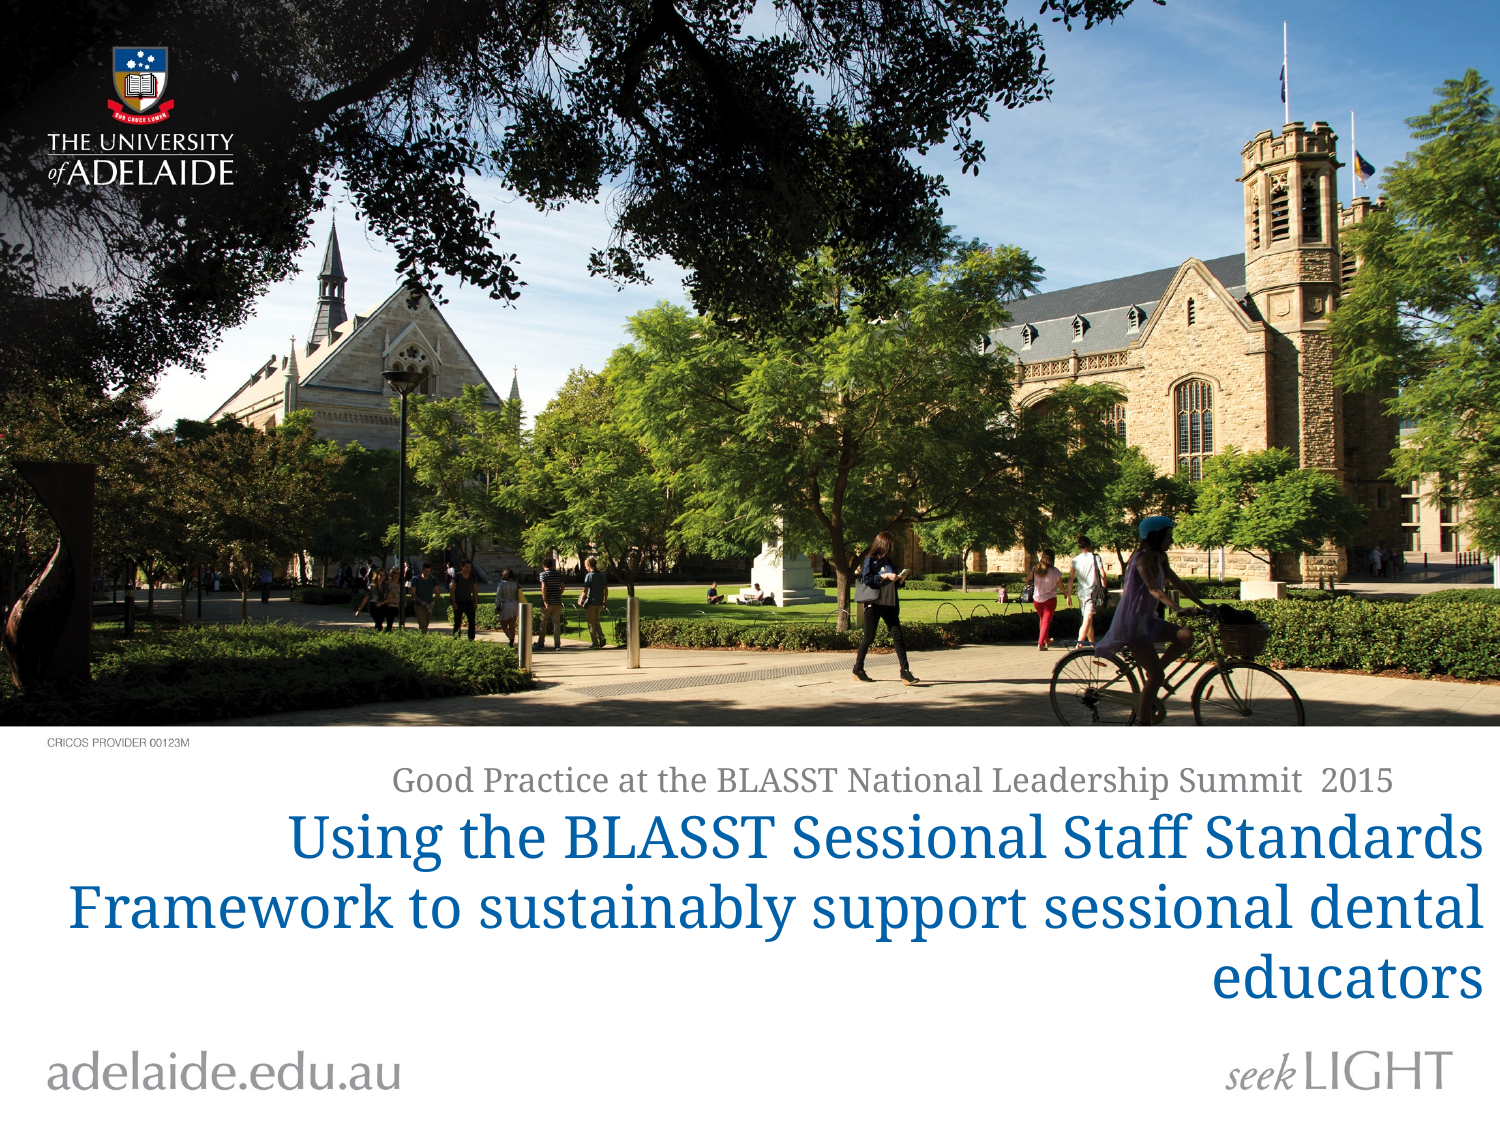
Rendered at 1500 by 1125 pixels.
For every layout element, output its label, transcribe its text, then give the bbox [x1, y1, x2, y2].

picture [0, 0, 1500, 846]
title Using the BLASST Sessional Staff Standards Framework to sustainably support sessional dental educators [0, 846, 1500, 965]
subtitle Good Practice at the BLASST National Leadership Summit 2015 [135, 751, 1411, 842]
picture [0, 965, 1500, 1125]
